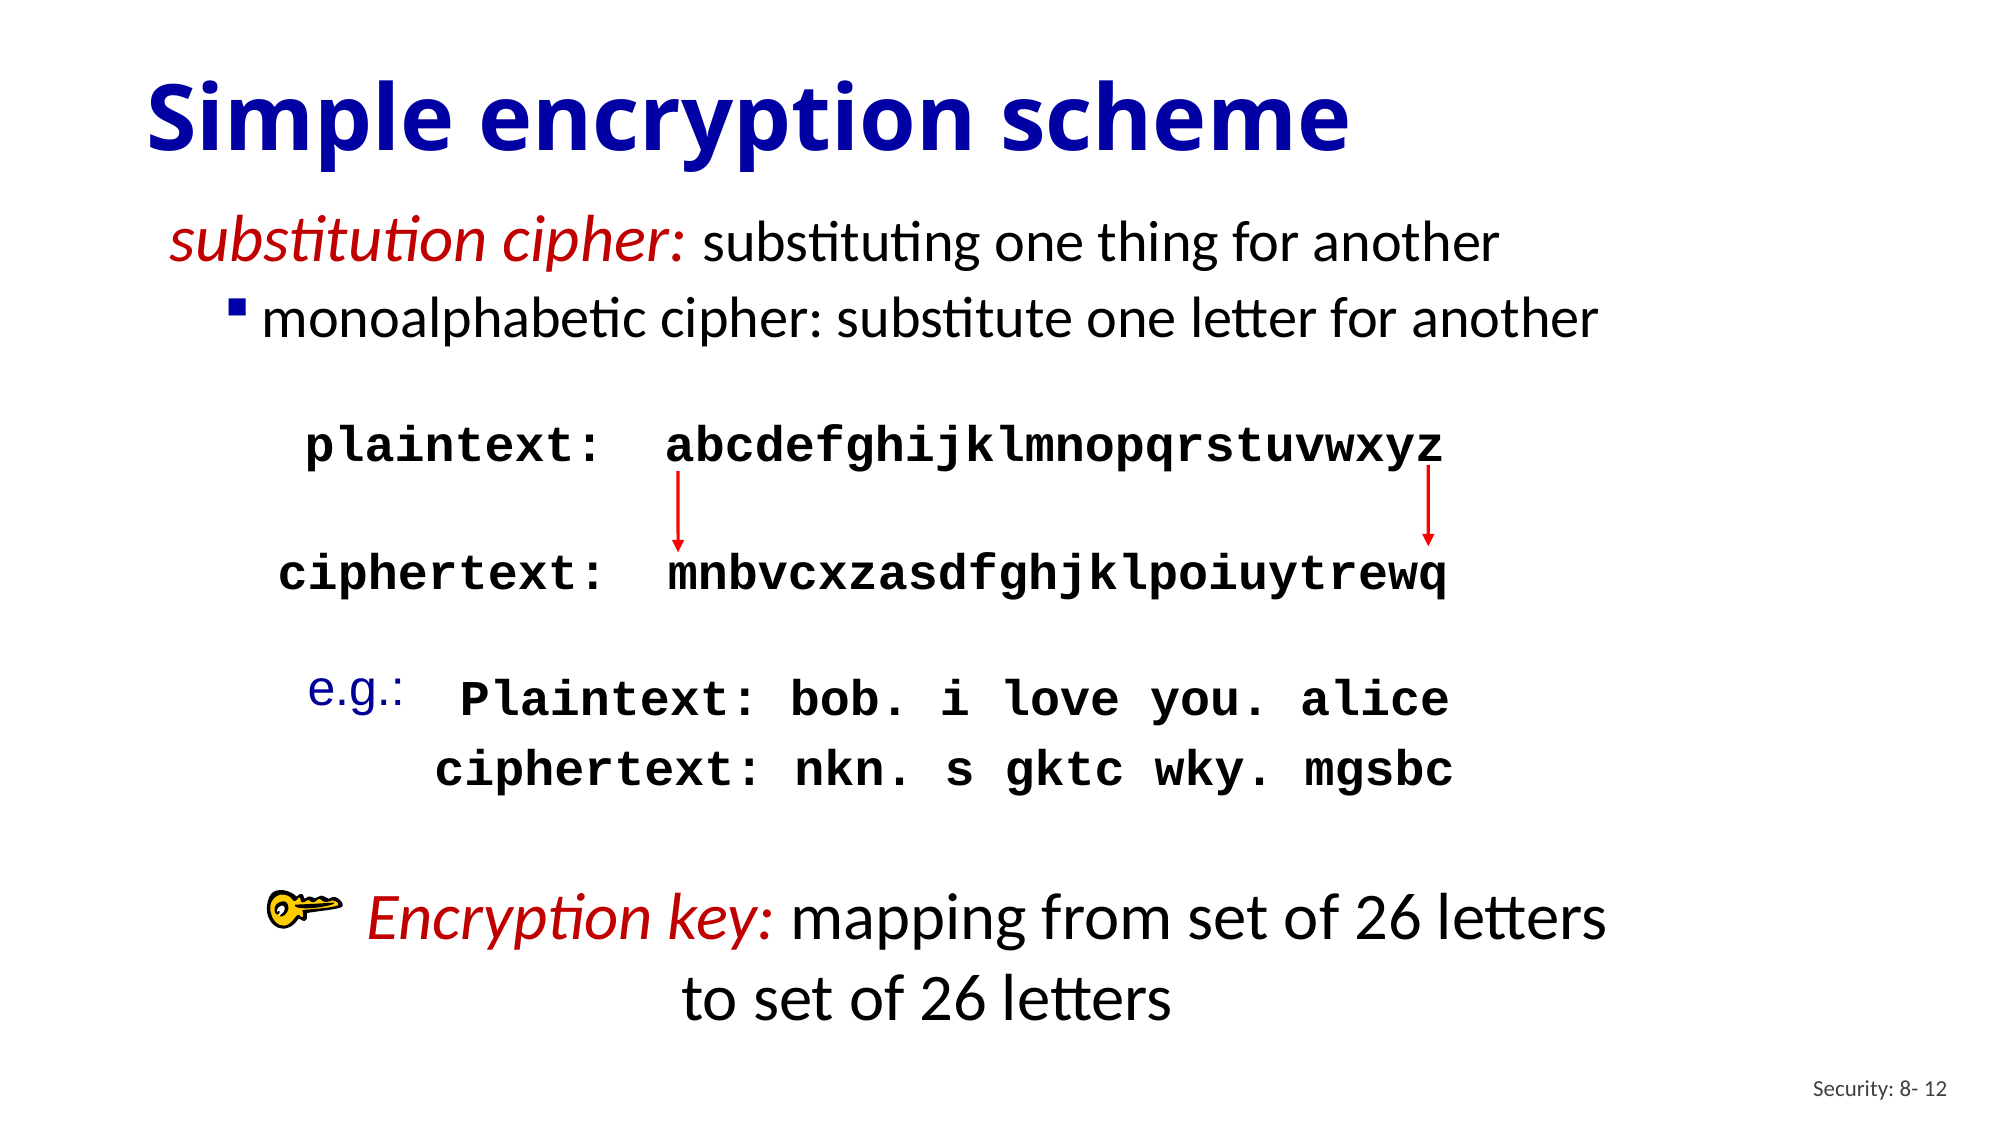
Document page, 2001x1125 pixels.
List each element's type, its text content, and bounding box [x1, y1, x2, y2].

text_box ciphertext: nkn. s gktc wky. mgsbc [419, 728, 1470, 803]
text_box substitution cipher: substituting one thing for another monoalphabetic cipher: substitute one letter for another [132, 196, 1885, 396]
picture [266, 889, 343, 929]
text_box ciphertext: mnbvcxzasdfghjklpoiuytrewq [262, 531, 1463, 607]
text_box Plaintext: bob. i love you. alice [444, 658, 1465, 728]
slide_number Security: 8- 12 [1512, 1056, 1963, 1117]
text_box e.g.: [292, 647, 420, 723]
text_box [671, 471, 685, 553]
title Simple encryption scheme [131, 47, 1856, 195]
text_box plaintext: abcdefghijklmnopqrstuvwxyz [289, 403, 1460, 479]
text_box Encryption key: mapping from set of 26 letters to set of 26 letters [351, 865, 1918, 1041]
text_box [1422, 465, 1435, 547]
